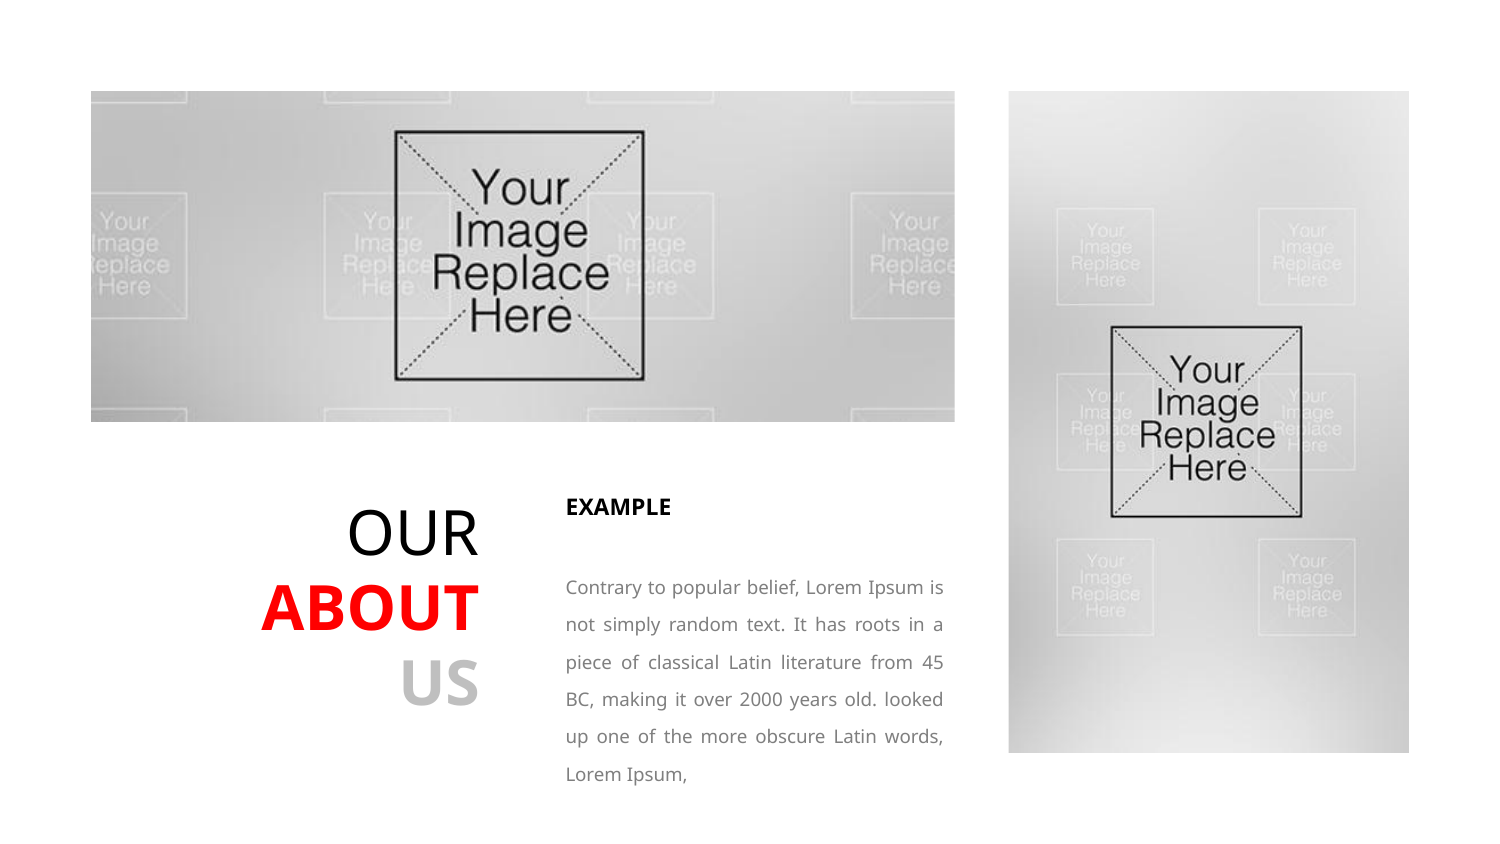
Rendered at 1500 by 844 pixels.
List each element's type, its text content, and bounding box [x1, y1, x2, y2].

text_box OUR ABOUT US [192, 487, 492, 688]
text_box Contrary to popular belief, Lorem Ipsum is not simply random text. It has roots in a piece of classical Latin literature from 45 BC, making it over 2000 years old. looked up one of the more obscure Latin words, Lorem Ipsum, [554, 555, 955, 753]
text_box EXAMPLE [554, 487, 941, 526]
picture [1008, 90, 1410, 753]
picture [90, 90, 955, 423]
